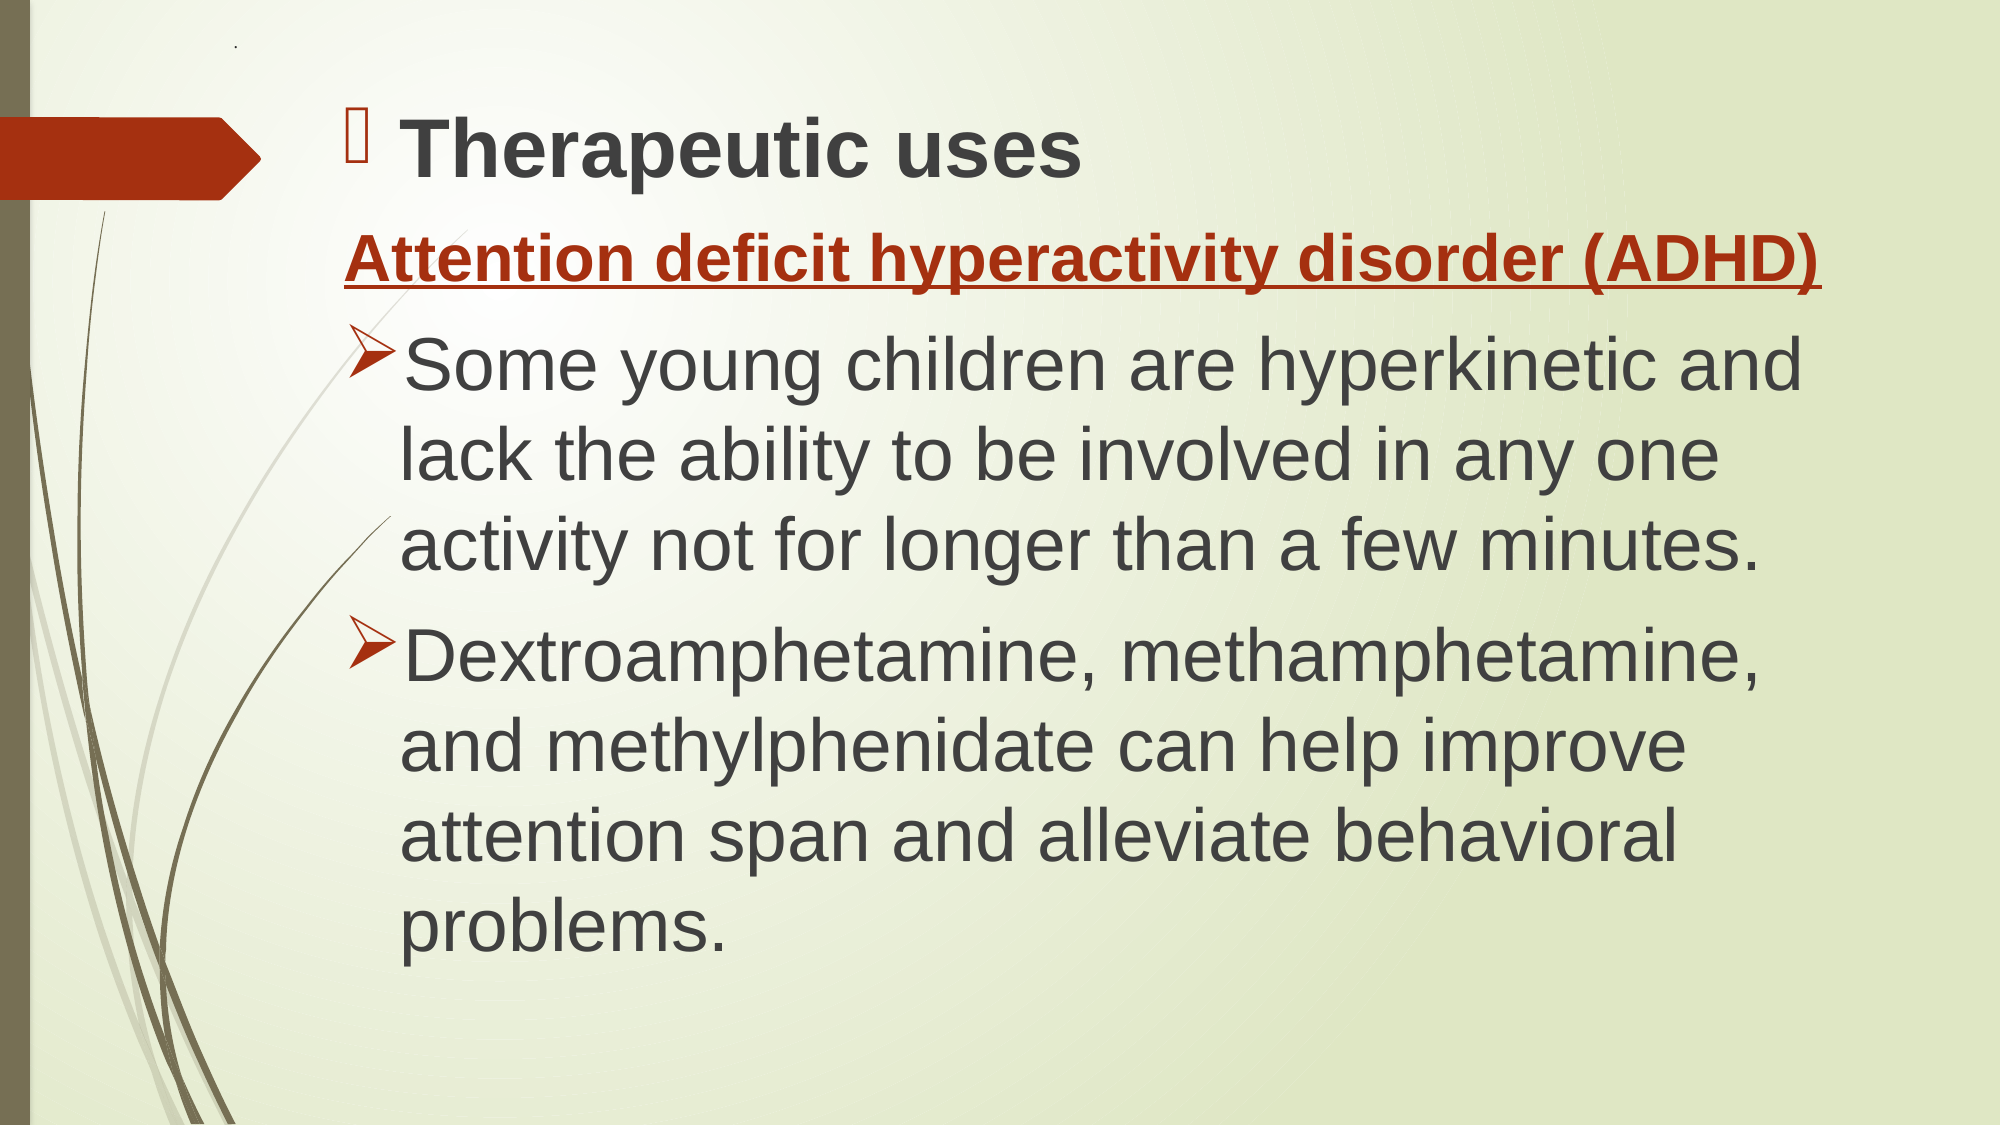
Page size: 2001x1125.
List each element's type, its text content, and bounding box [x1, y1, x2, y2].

list Therapeutic uses Attention deficit hyperactivity disorder (ADHD) Some young children are hyperkinetic and lack the ability to be involved in any one activity not for longer than a few minutes. Dextroamphetamine, methamphetamine, and methylphenidate can help improve attention span and alleviate behavioral problems. [328, 86, 1888, 1085]
title . [230, 24, 249, 109]
